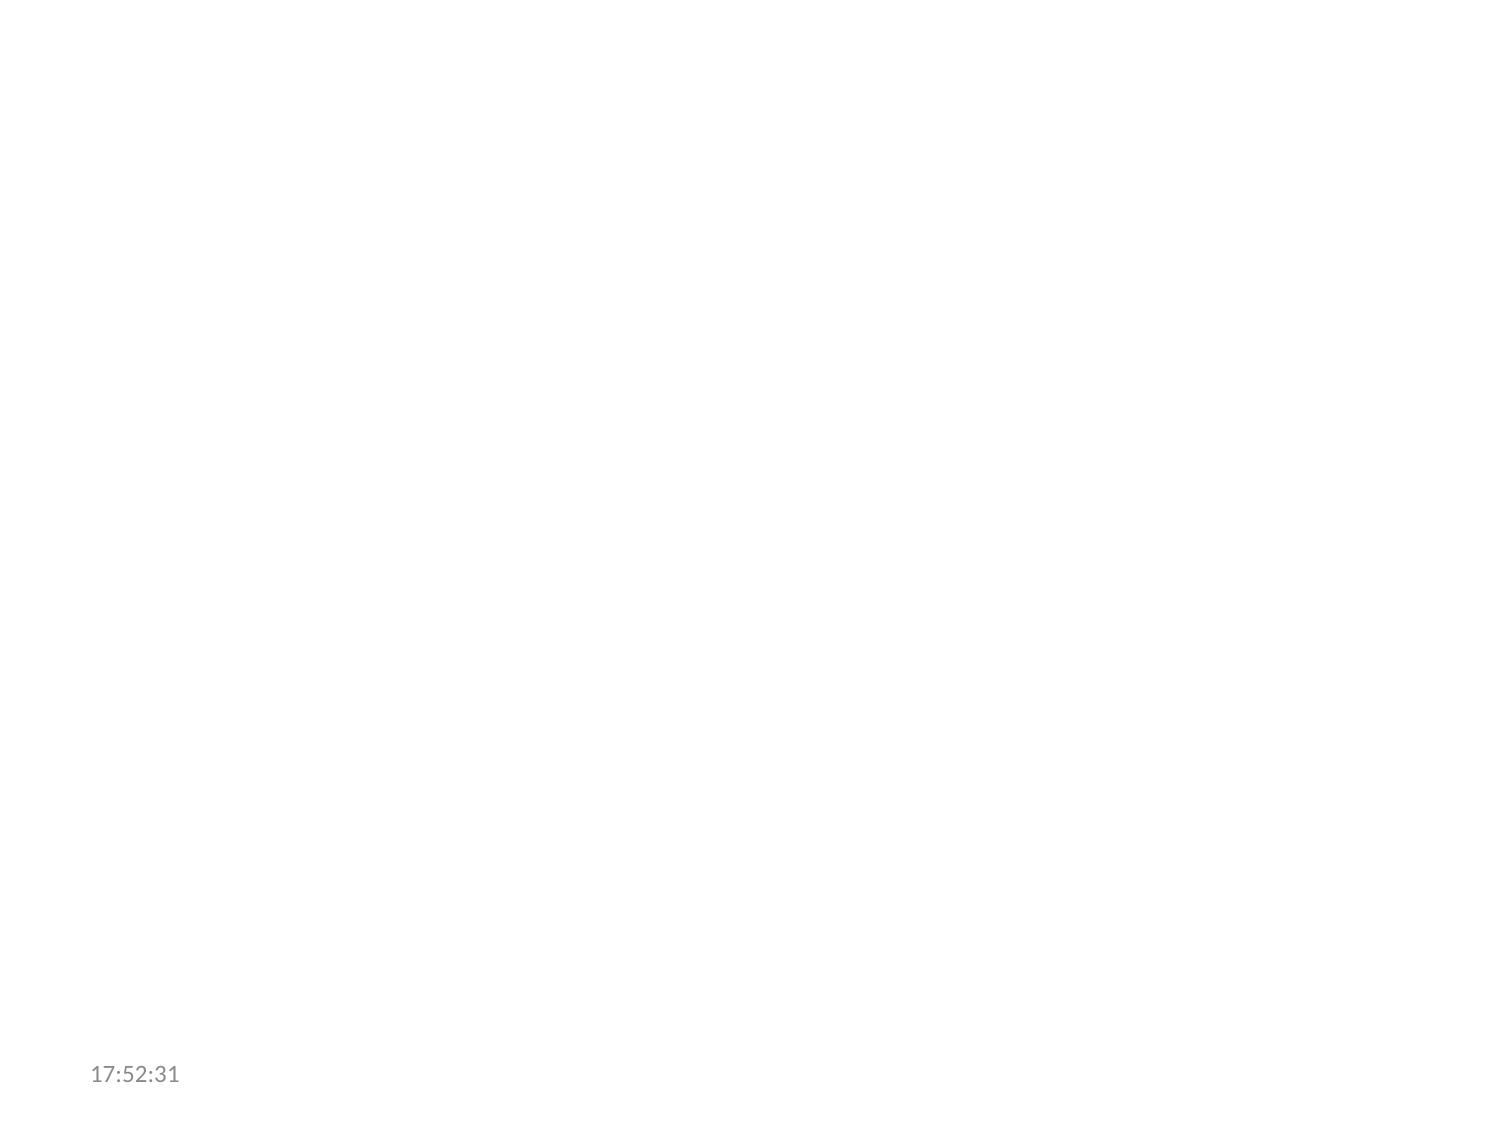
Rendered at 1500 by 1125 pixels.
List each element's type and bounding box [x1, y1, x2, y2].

slide_number [75, 1042, 425, 1103]
